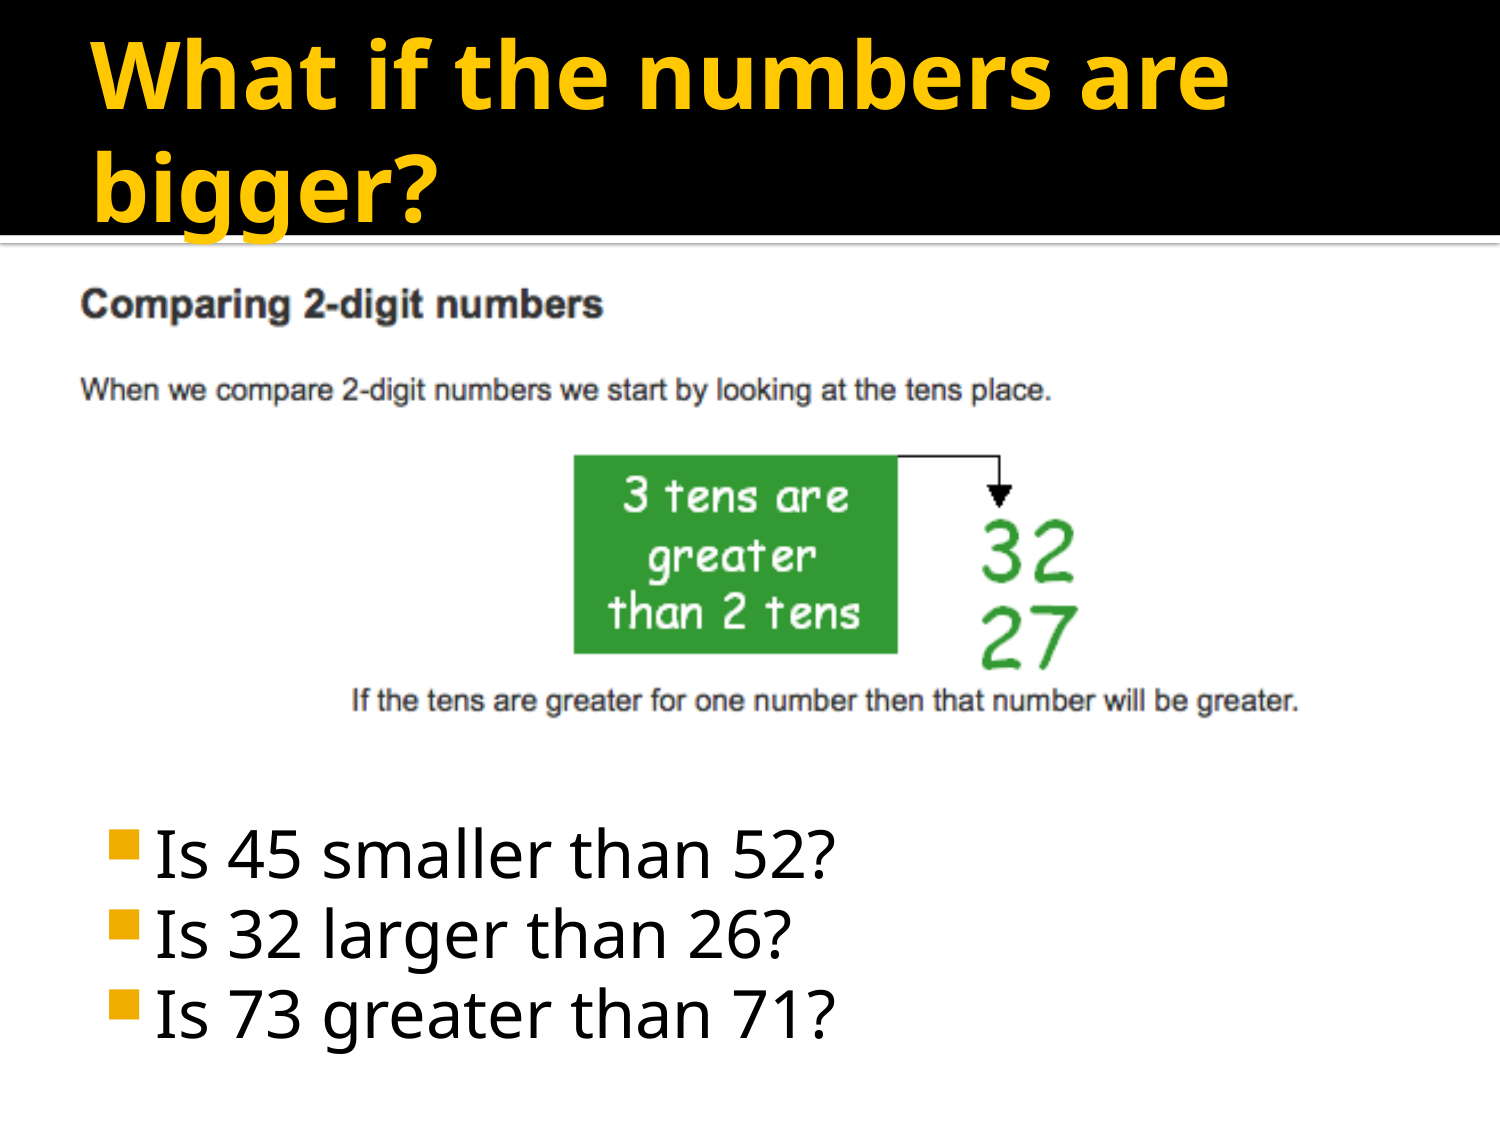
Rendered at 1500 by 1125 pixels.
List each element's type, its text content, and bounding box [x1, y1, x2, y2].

picture [74, 273, 1455, 739]
title What if the numbers are bigger? [75, 25, 1425, 231]
list Is 45 smaller than 52? Is 32 larger than 26? Is 73 greater than 71? [74, 796, 1426, 1051]
